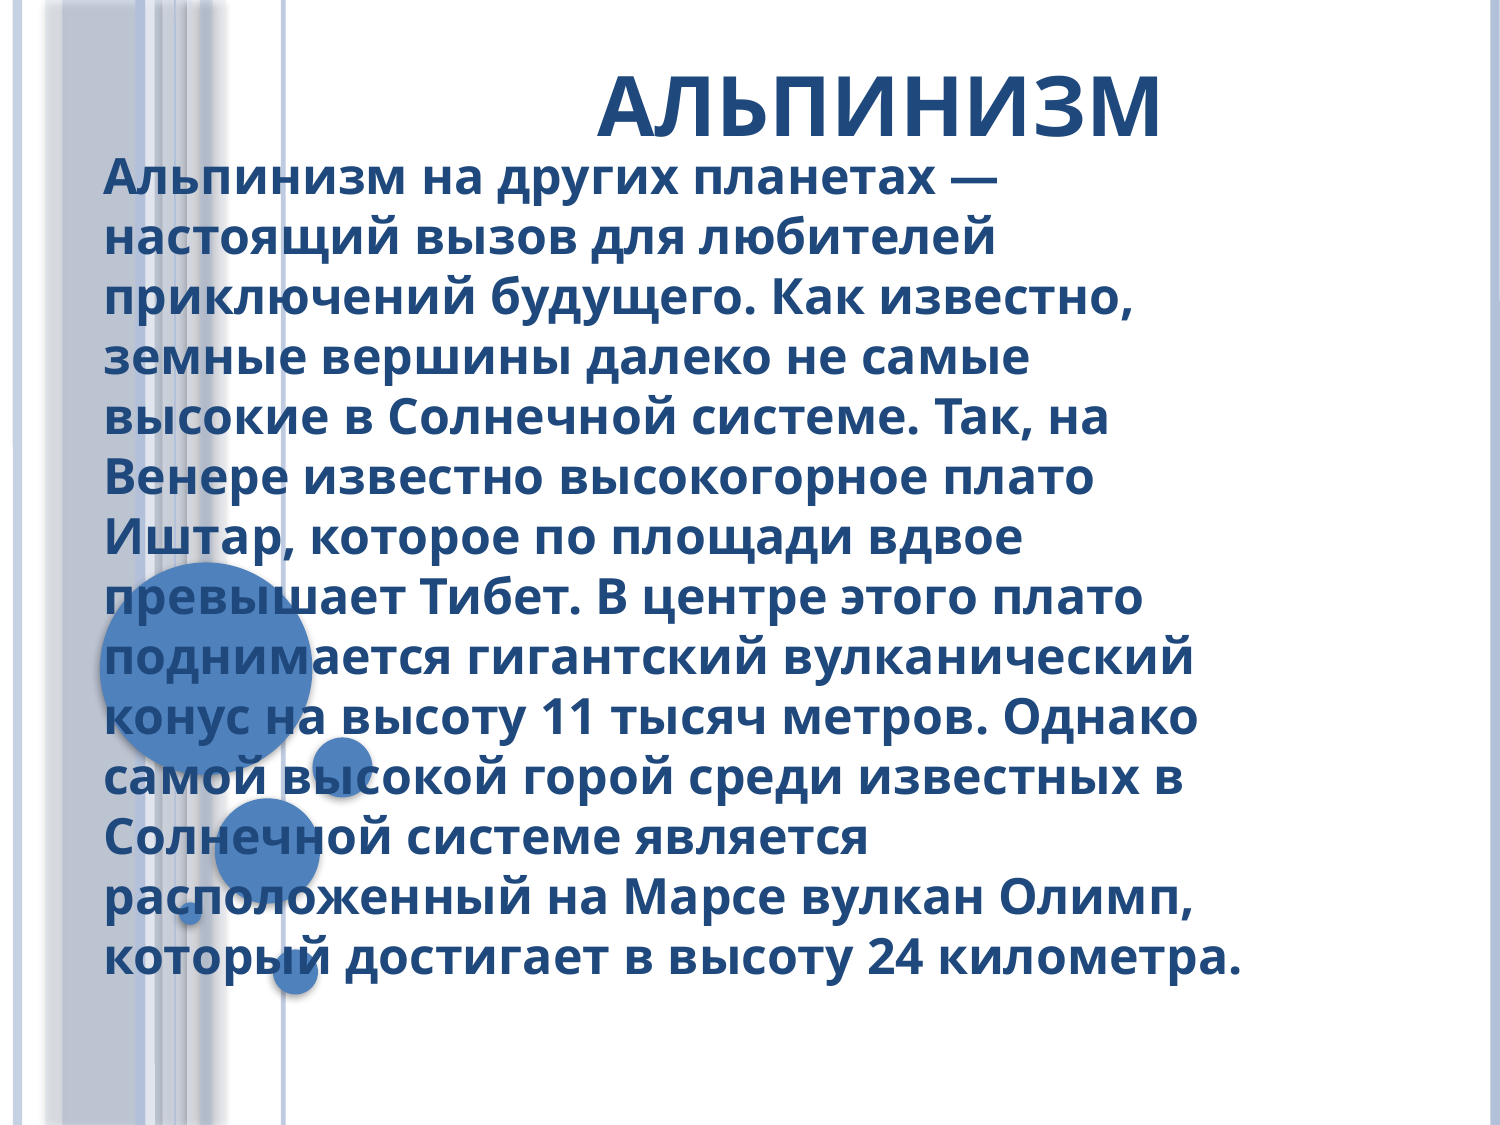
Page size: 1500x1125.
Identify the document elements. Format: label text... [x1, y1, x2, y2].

subtitle Альпинизм на других планетах — настоящий вызов для любителей приключений будущего. Как известно, земные вершины далеко не самые высокие в Солнечной системе. Так, на Венере известно высокогорное плато Иштар, которое по площади вдвое превышает Тибет. В центре этого плато поднимается гигантский вулканический конус на высоту 11 тысяч метров. Однако самой высокой горой среди известных в Солнечной системе является расположенный на Марсе вулкан Олимп, который достигает в высоту 24 километра. [88, 137, 1270, 1012]
title Альпинизм [375, 0, 1388, 161]
